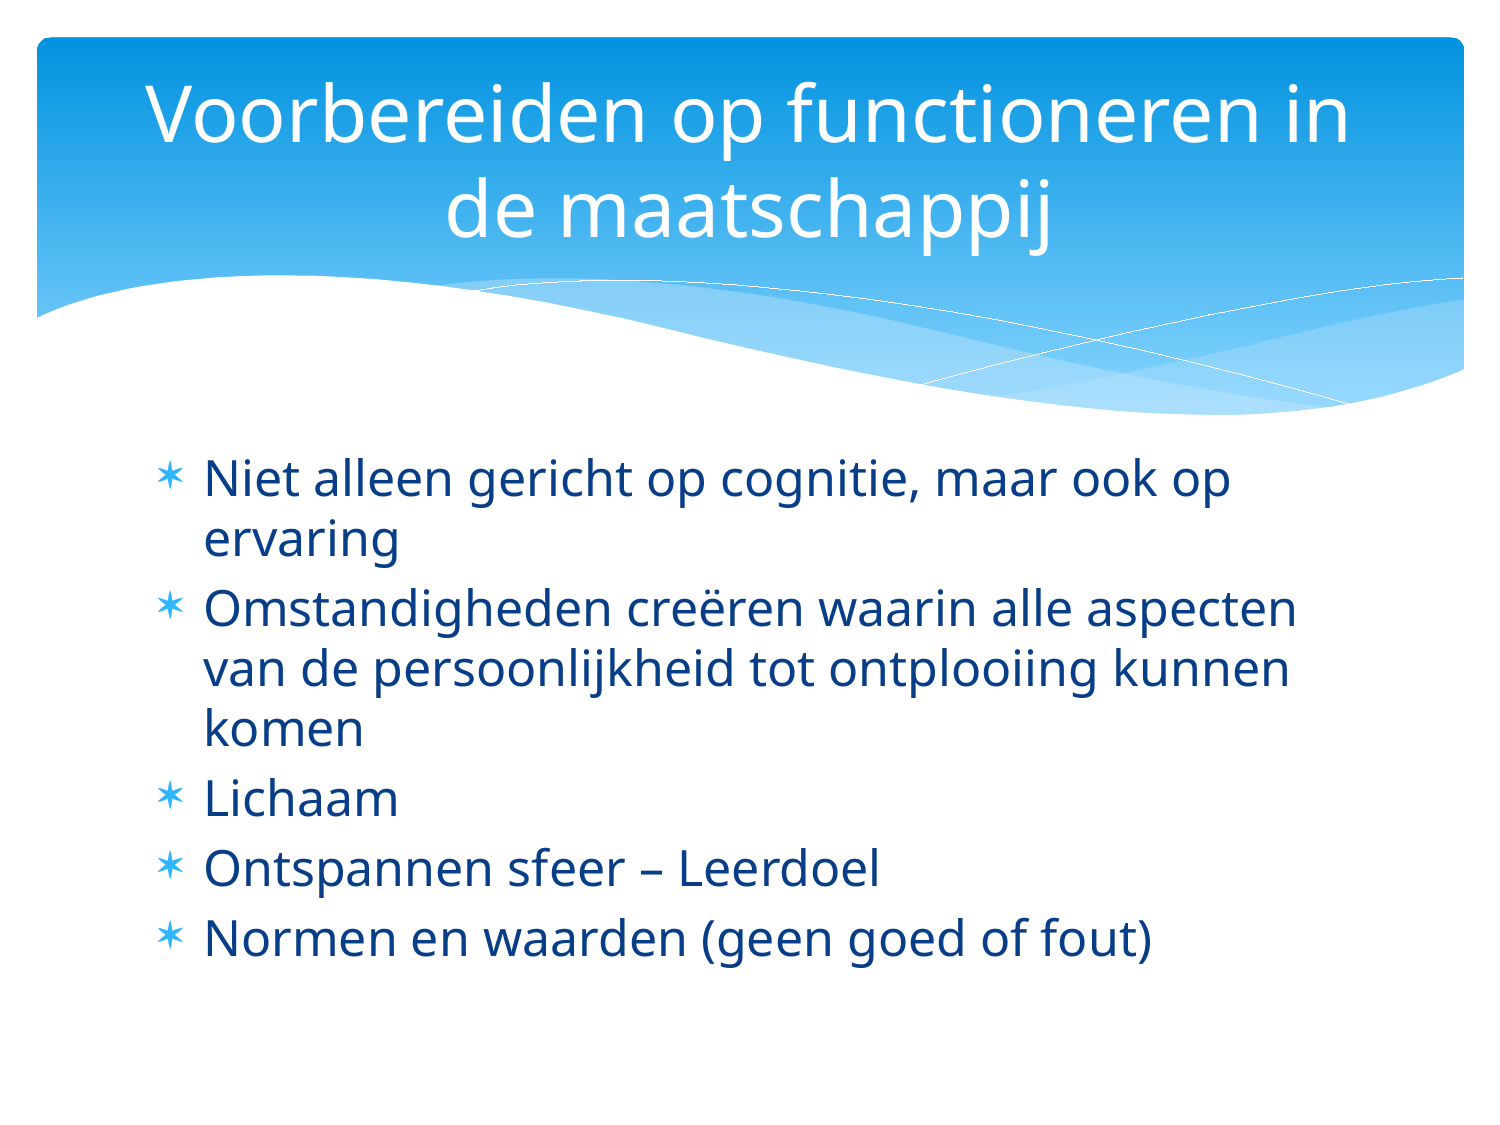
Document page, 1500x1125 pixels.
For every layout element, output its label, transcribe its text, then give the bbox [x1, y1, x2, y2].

title Voorbereiden op functioneren in de maatschappij [75, 55, 1425, 261]
list Niet alleen gericht op cognitie, maar ook op ervaring Omstandigheden creëren waarin alle aspecten van de persoonlijkheid tot ontplooiing kunnen komen Lichaam Ontspannen sfeer – Leerdoel Normen en waarden (geen goed of fout) [143, 438, 1359, 1005]
